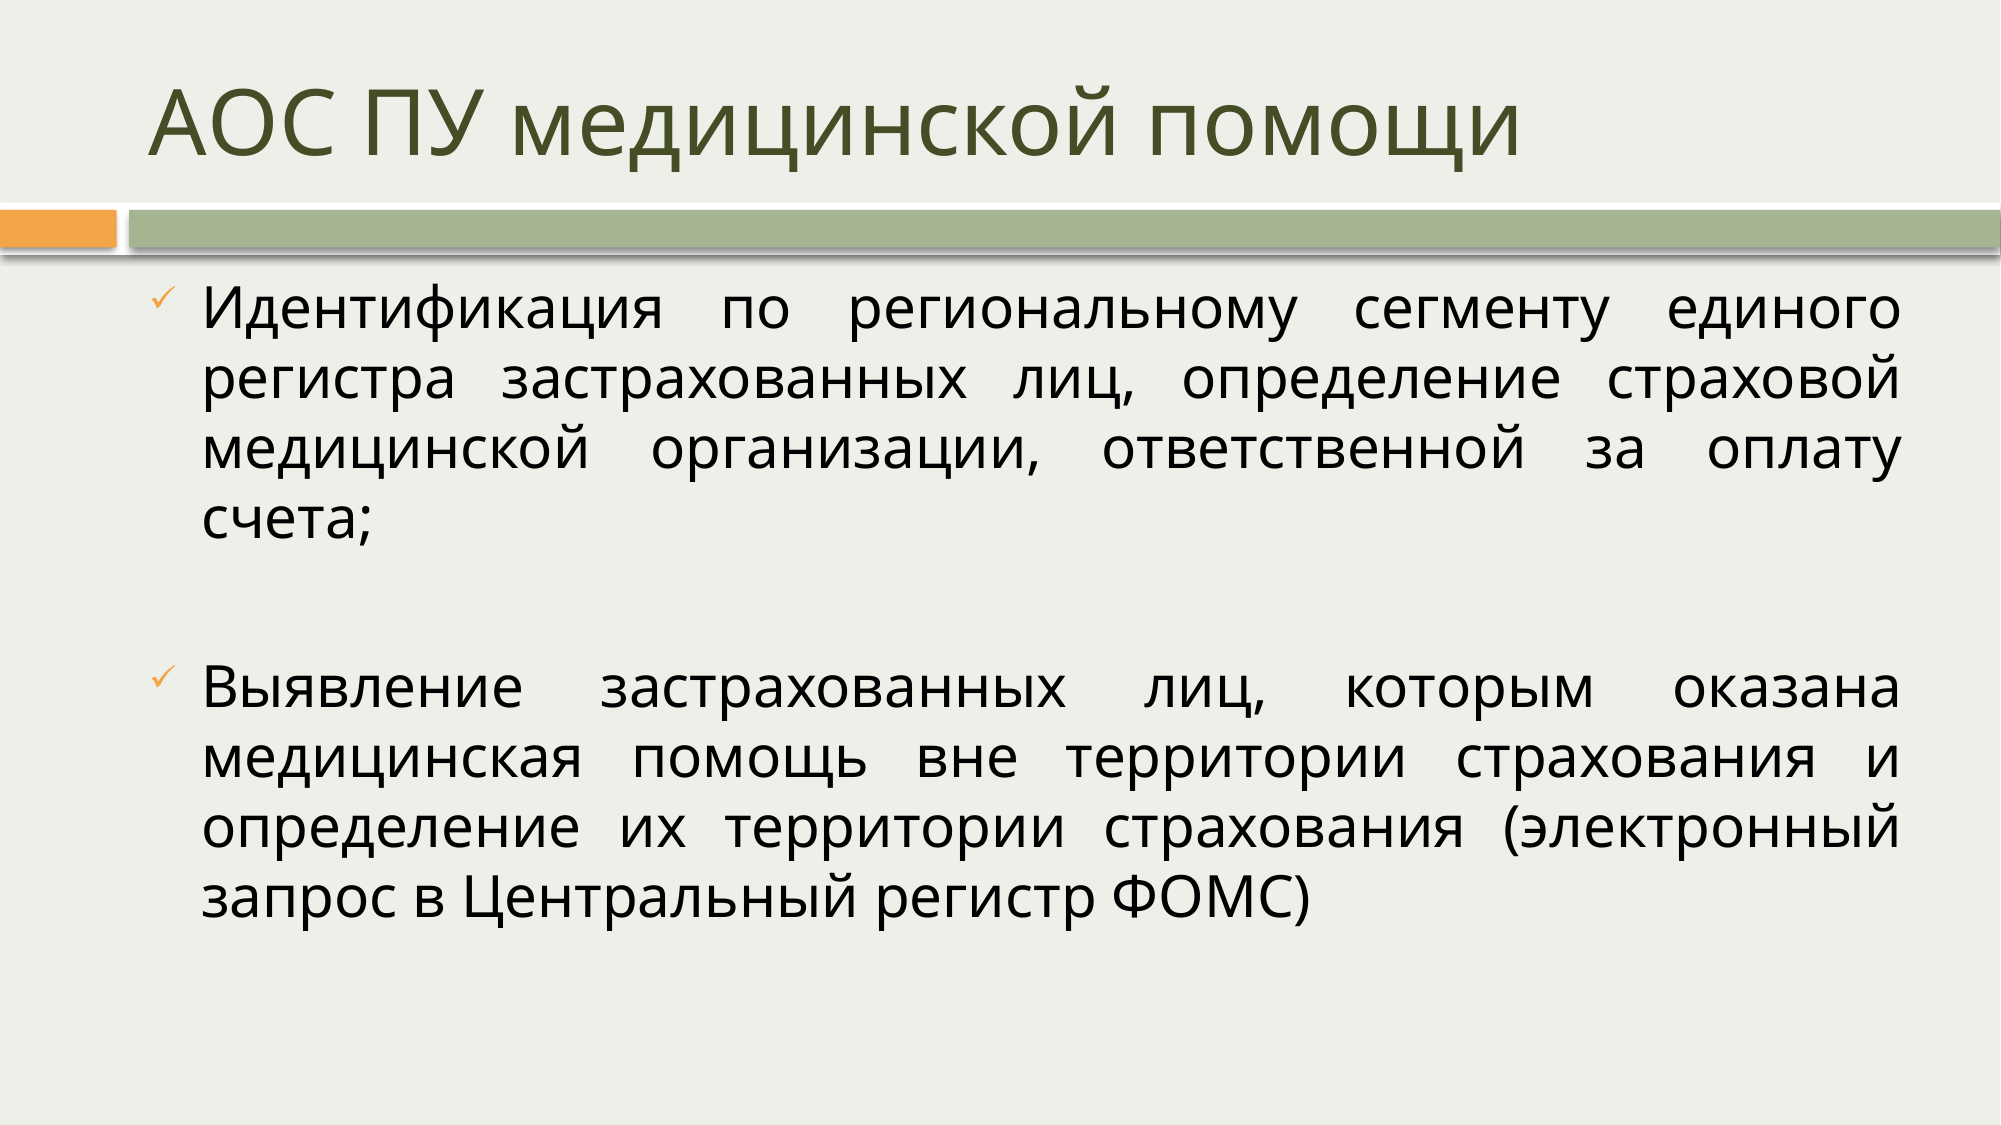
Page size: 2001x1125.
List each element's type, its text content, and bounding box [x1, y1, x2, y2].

title АОС ПУ медицинской помощи [133, 37, 1918, 200]
list Идентификация по региональному сегменту единого регистра застрахованных лиц, определение страховой медицинской организации, ответственной за оплату счета; Выявление застрахованных лиц, которым оказана медицинская помощь вне территории страхования и определение их территории страхования (электронный запрос в Центральный регистр ФОМС) [133, 262, 1918, 1000]
